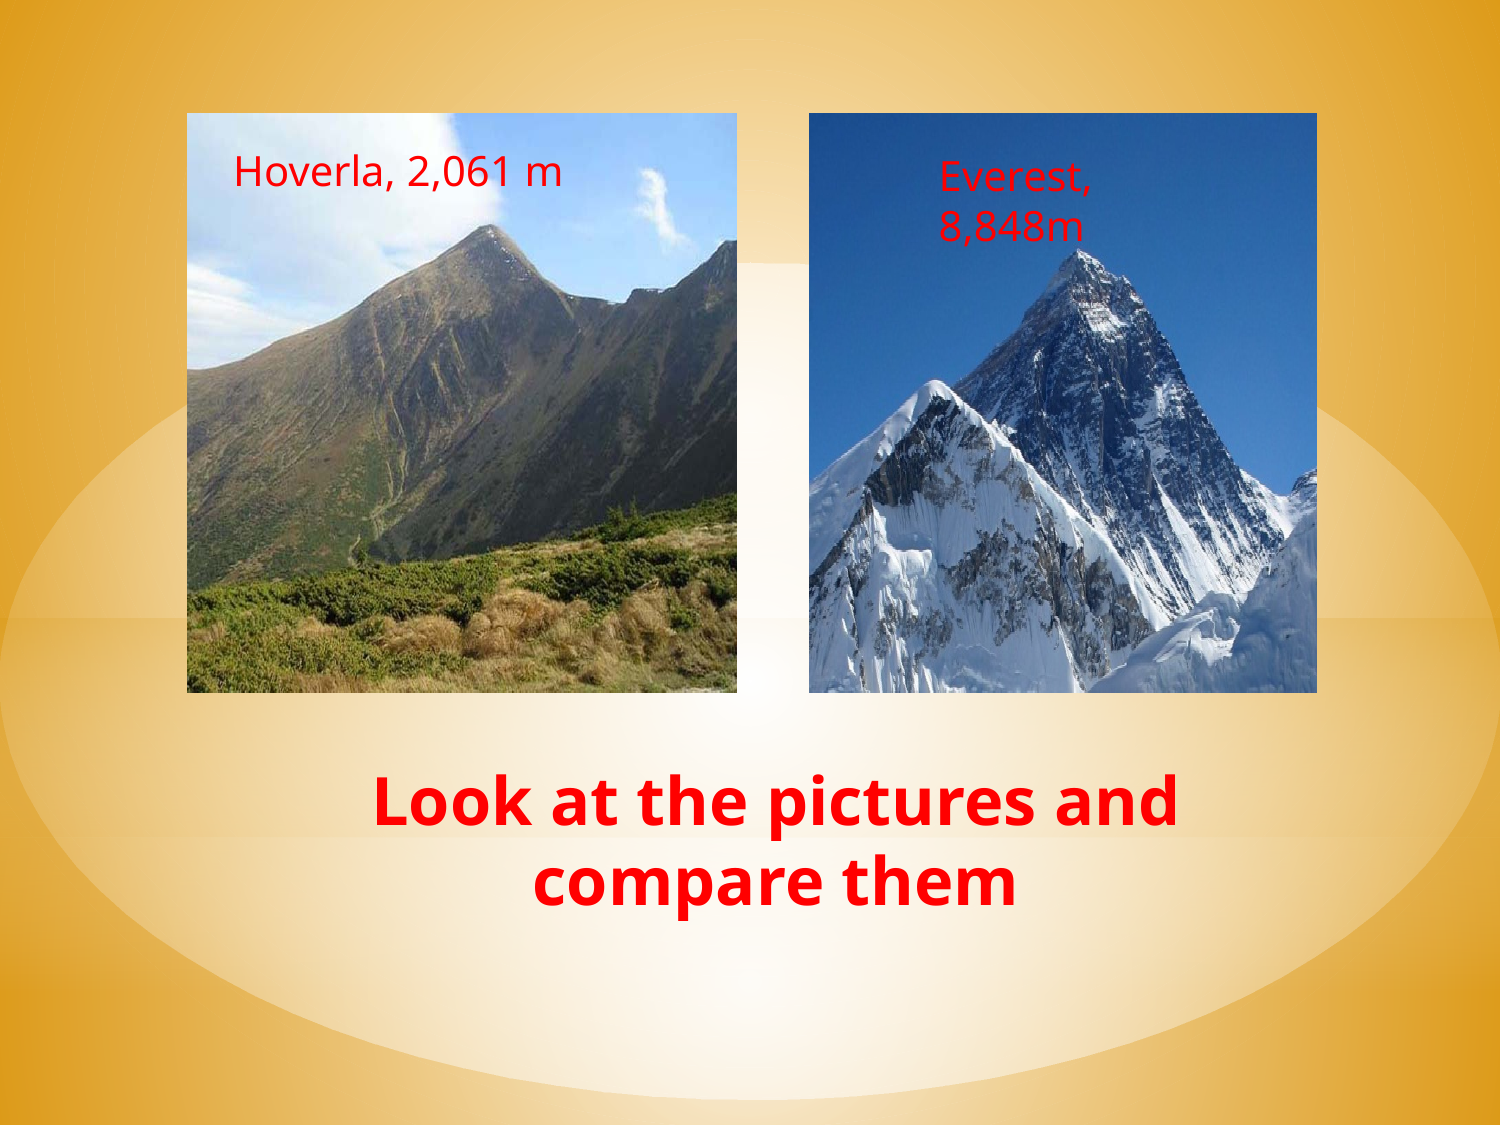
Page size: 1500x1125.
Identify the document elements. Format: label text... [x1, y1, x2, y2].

title Look at the pictures and compare them [242, 751, 1311, 939]
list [187, 113, 737, 693]
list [808, 113, 1318, 693]
